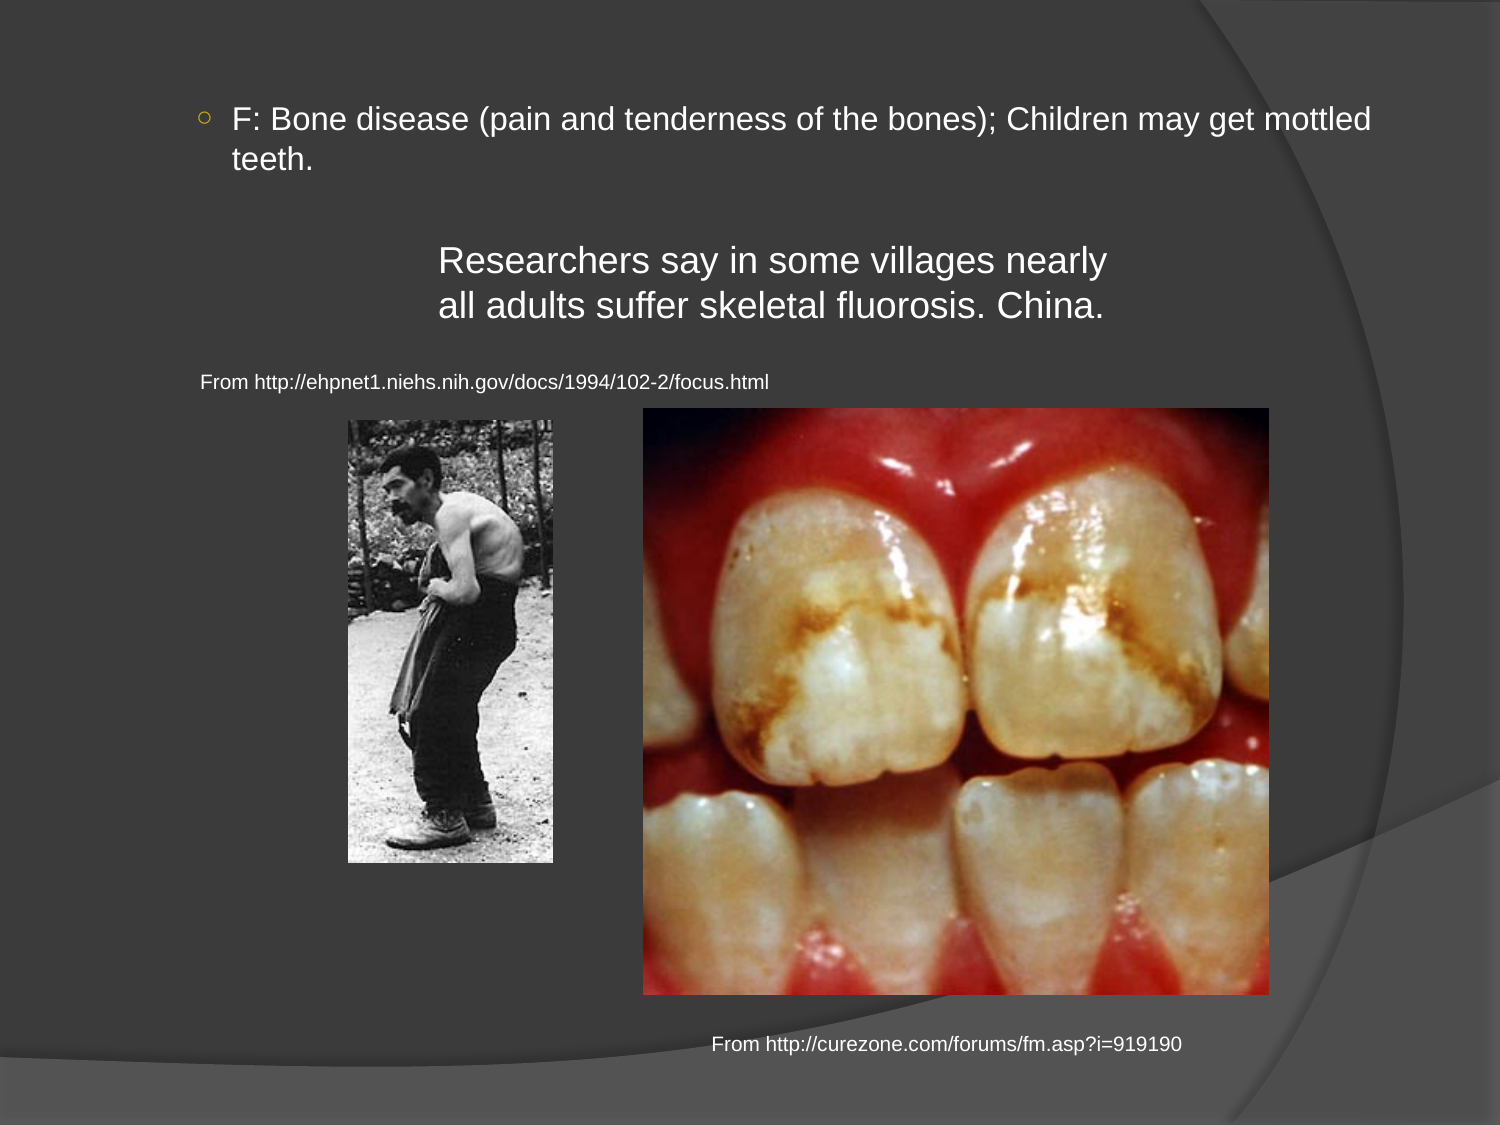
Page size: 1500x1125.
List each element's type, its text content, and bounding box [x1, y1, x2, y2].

text_box From http://ehpnet1.niehs.nih.gov/docs/1994/102-2/focus.html [185, 361, 785, 402]
text_box Researchers say in some villages nearly all adults suffer skeletal fluorosis. China. [423, 228, 1134, 334]
picture [348, 420, 554, 864]
list F: Bone disease (pain and tenderness of the bones); Children may get mottled teeth. [76, 90, 1471, 185]
picture [643, 408, 1269, 996]
text_box From http://curezone.com/forums/fm.asp?i=919190 [696, 1023, 1500, 1063]
